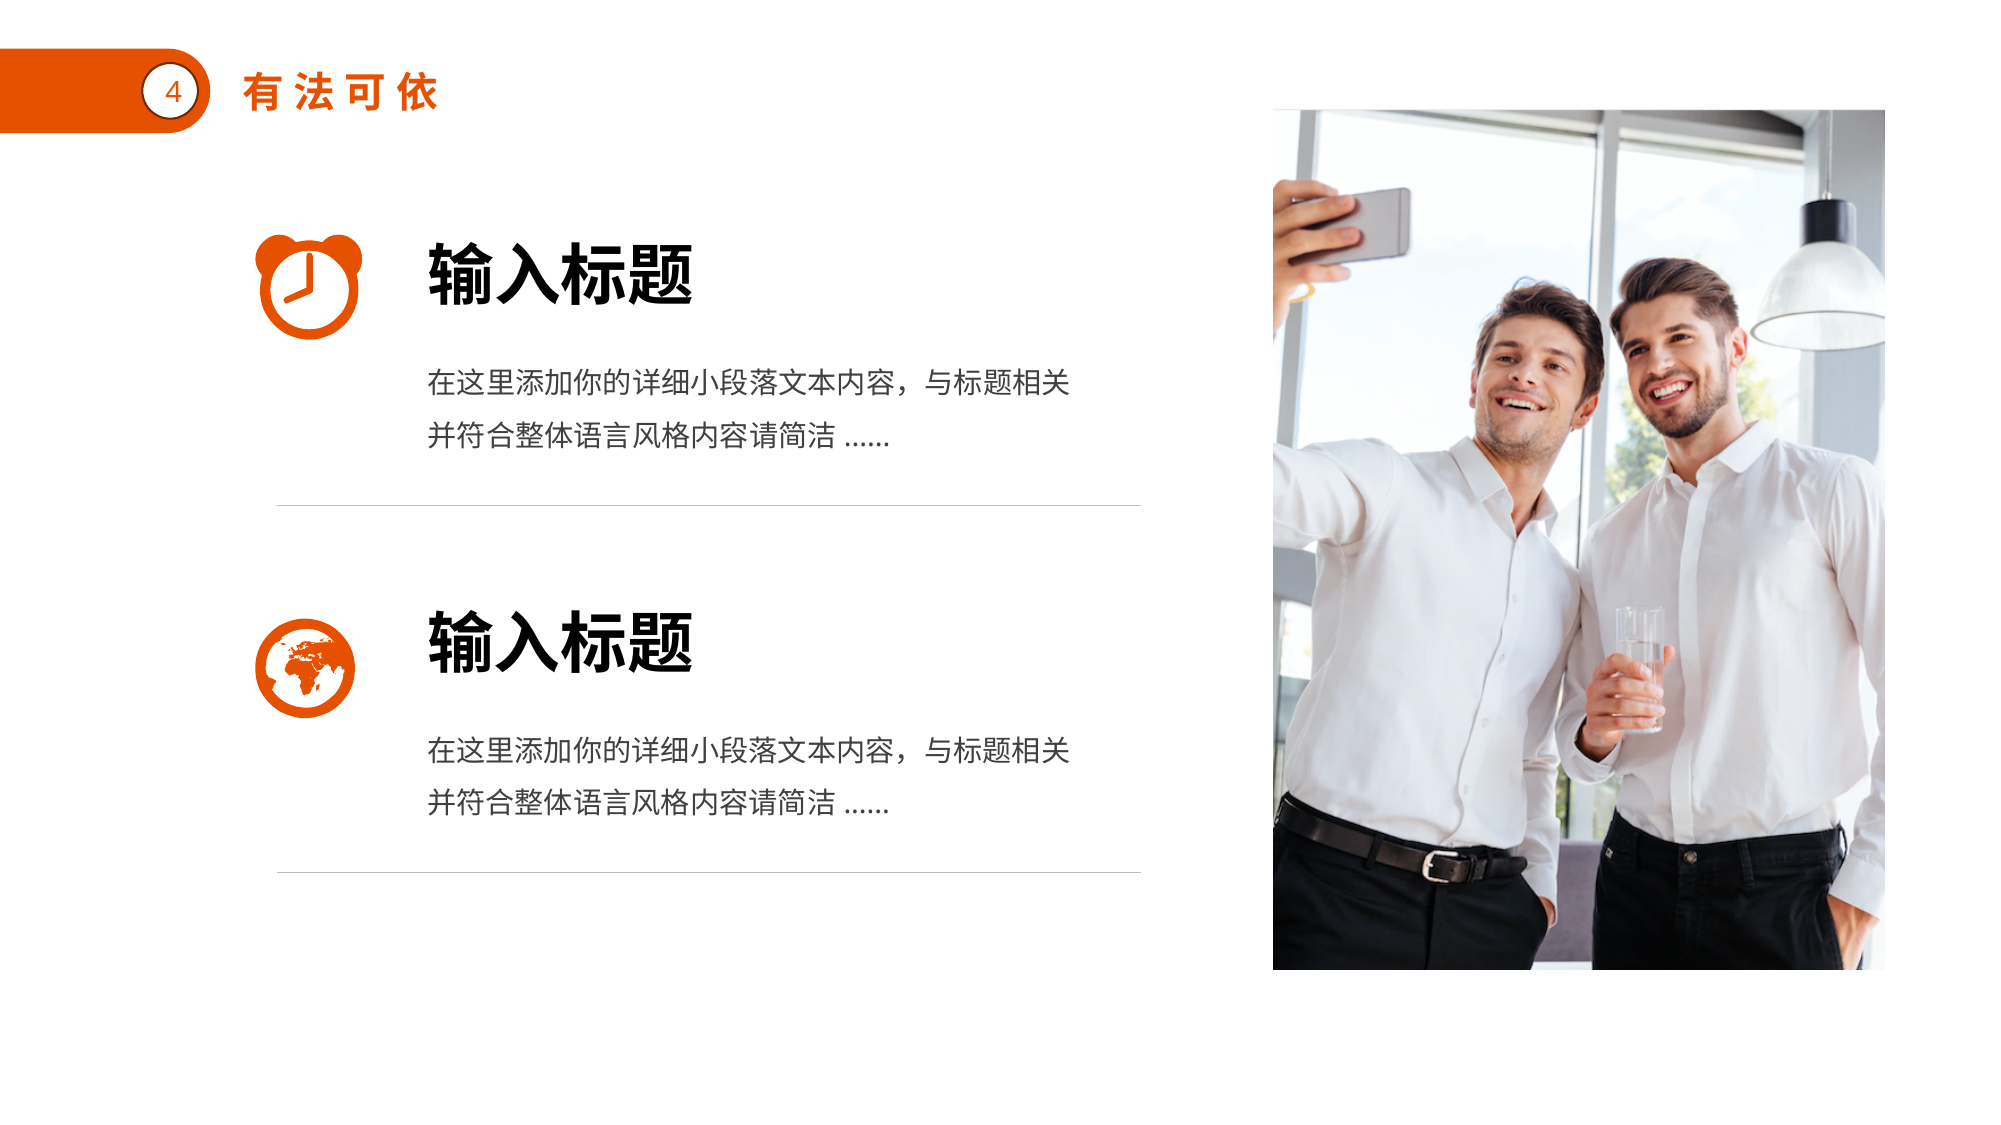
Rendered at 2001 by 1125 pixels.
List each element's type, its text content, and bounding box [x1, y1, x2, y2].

text_box 输入标题 [412, 225, 775, 321]
text_box [255, 618, 355, 719]
picture [1273, 109, 1885, 970]
text_box 在这里添加你的详细小段落文本内容，与标题相关并符合整体语言风格内容请简洁...... [412, 707, 1103, 827]
text_box [255, 234, 363, 340]
text_box 在这里添加你的详细小段落文本内容，与标题相关并符合整体语言风格内容请简洁...... [412, 339, 1103, 460]
text_box 输入标题 [412, 592, 775, 688]
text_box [0, 48, 535, 134]
